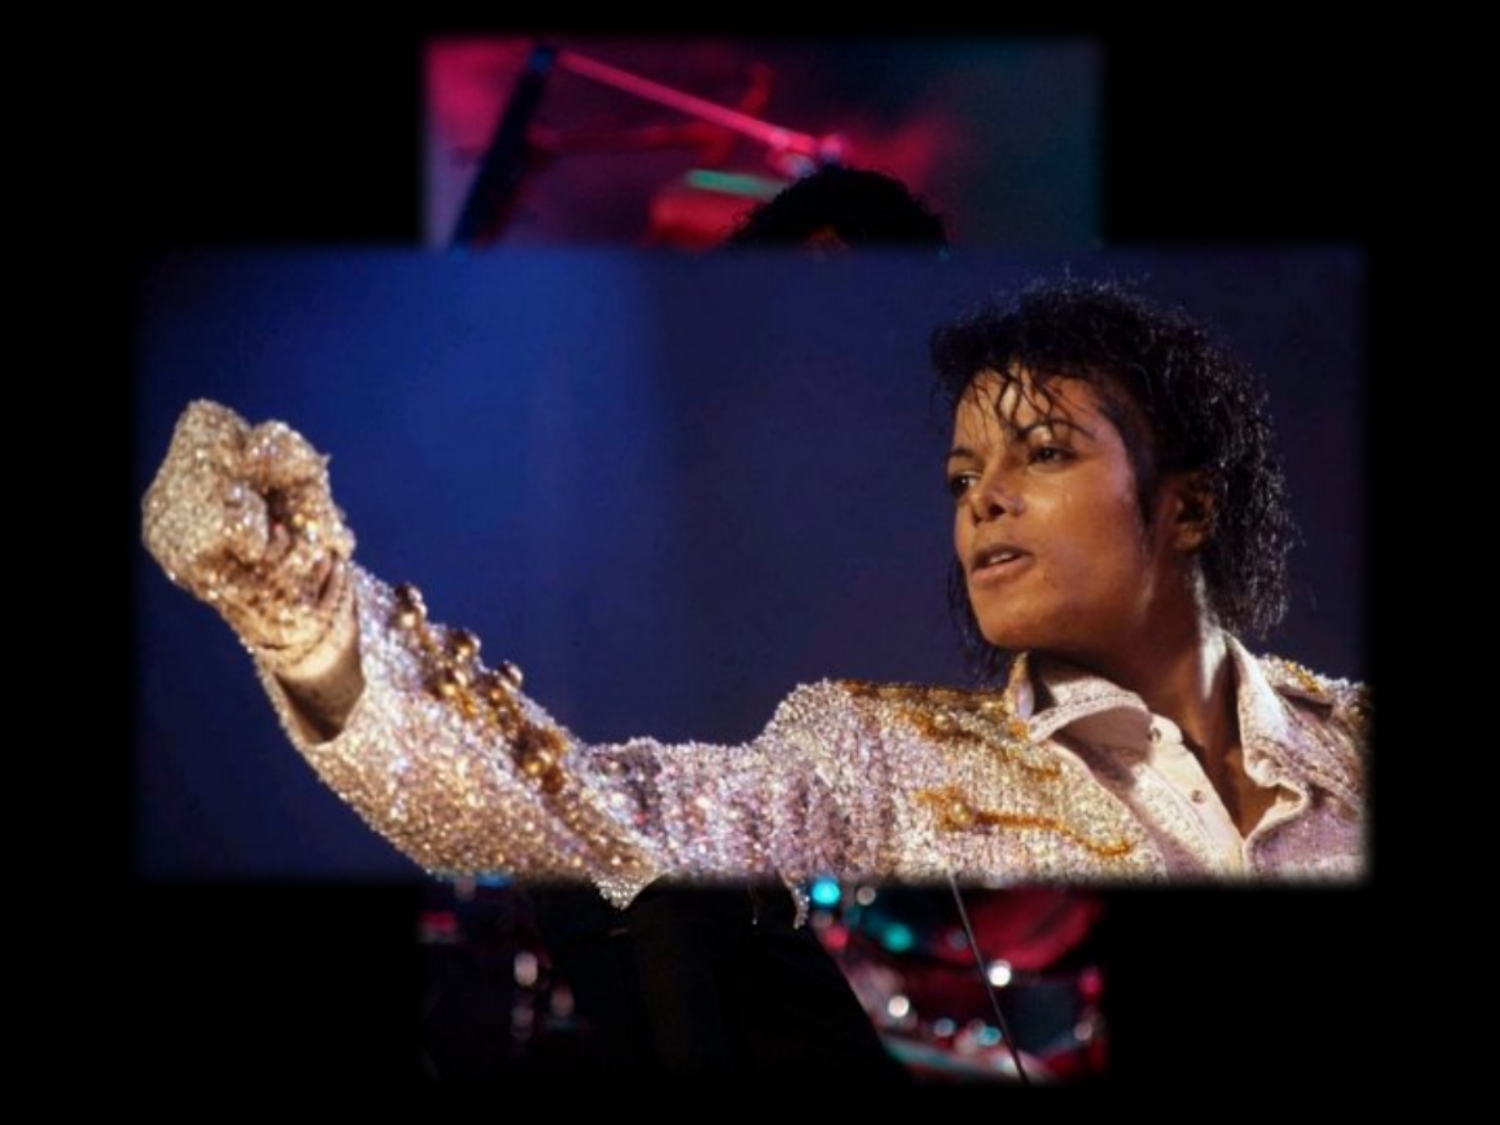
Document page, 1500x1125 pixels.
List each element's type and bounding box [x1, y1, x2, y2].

picture [120, 23, 1380, 1091]
